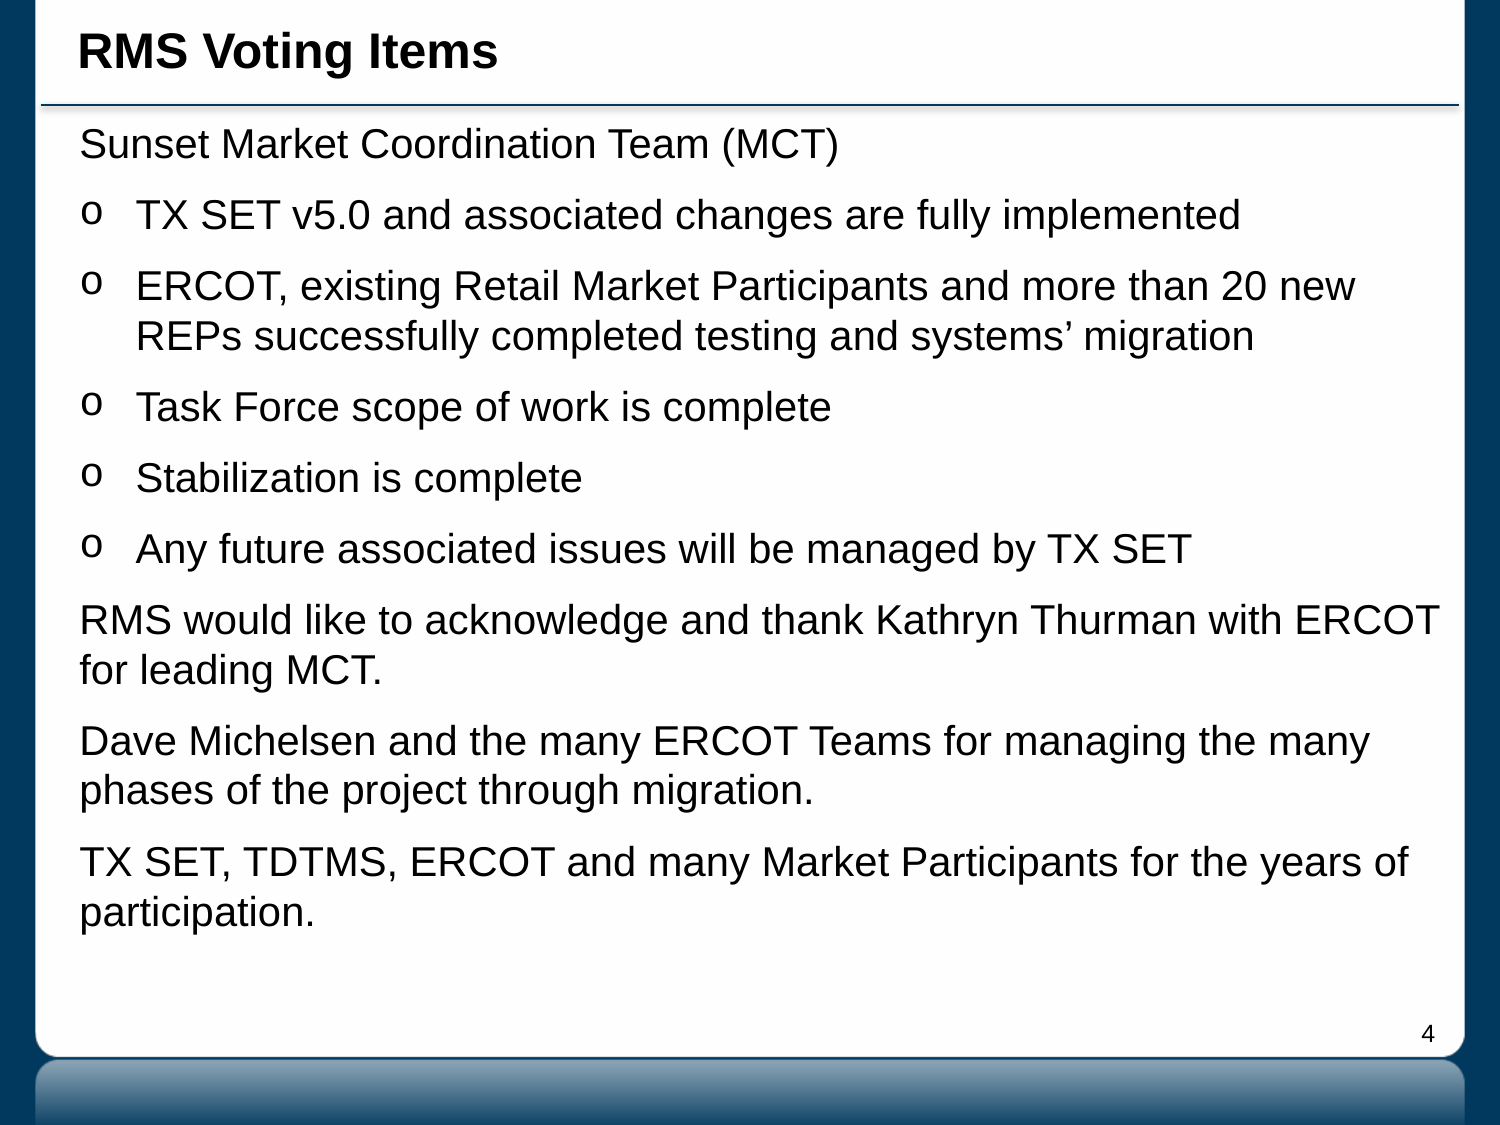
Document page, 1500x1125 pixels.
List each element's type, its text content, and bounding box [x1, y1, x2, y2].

picture [35, 0, 1465, 1125]
title RMS Voting Items [62, 23, 1462, 134]
text_box Sunset Market Coordination Team (MCT) TX SET v5.0 and associated changes are fully implemented ERCOT, existing Retail Market Participants and more than 20 new REPs successfully completed testing and systems’ migration Task Force scope of work is complete Stabilization is complete Any future associated issues will be managed by TX SET RMS would like to acknowledge and thank Kathryn Thurman with ERCOT for leading MCT. Dave Michelsen and the many ERCOT Teams for managing the many phases of the project through migration. TX SET, TDTMS, ERCOT and many Market Participants for the years of participation. [64, 109, 1464, 1018]
